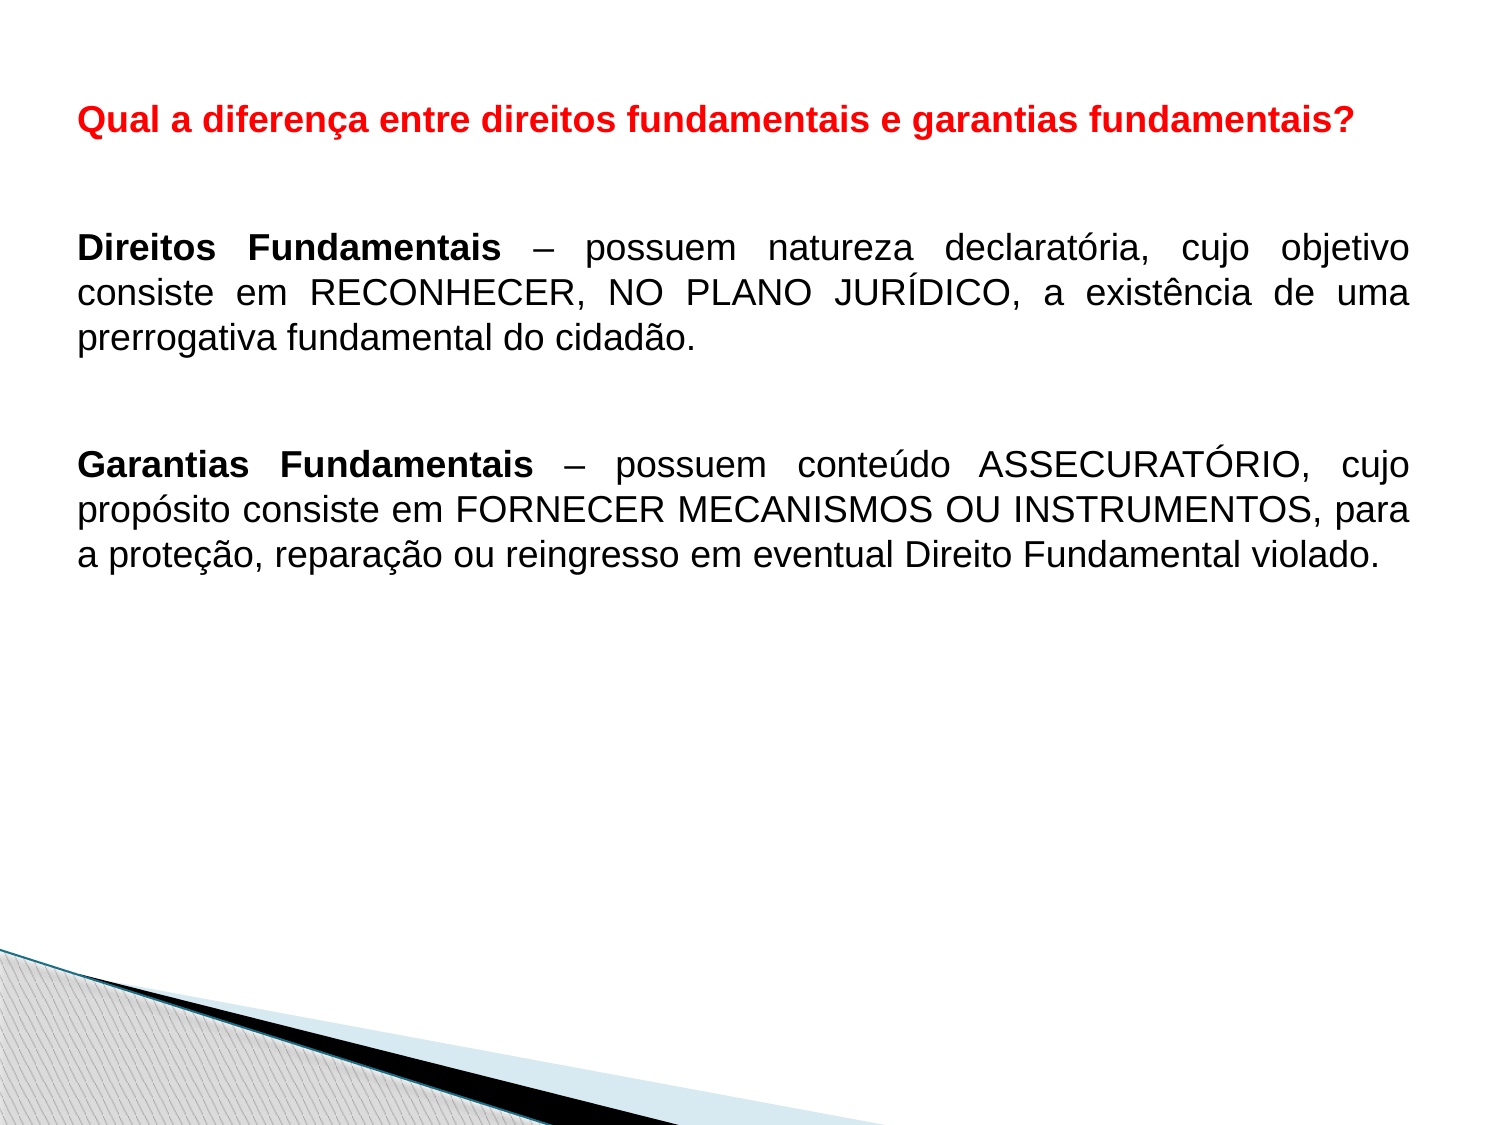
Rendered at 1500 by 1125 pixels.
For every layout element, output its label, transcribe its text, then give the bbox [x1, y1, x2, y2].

text_box Qual a diferença entre direitos fundamentais e garantias fundamentais? Direitos Fundamentais – possuem natureza declaratória, cujo objetivo consiste em RECONHECER, NO PLANO JURÍDICO, a existência de uma prerrogativa fundamental do cidadão. Garantias Fundamentais – possuem conteúdo ASSECURATÓRIO, cujo propósito consiste em FORNECER MECANISMOS OU INSTRUMENTOS, para a proteção, reparação ou reingresso em eventual Direito Fundamental violado. [62, 87, 1425, 583]
